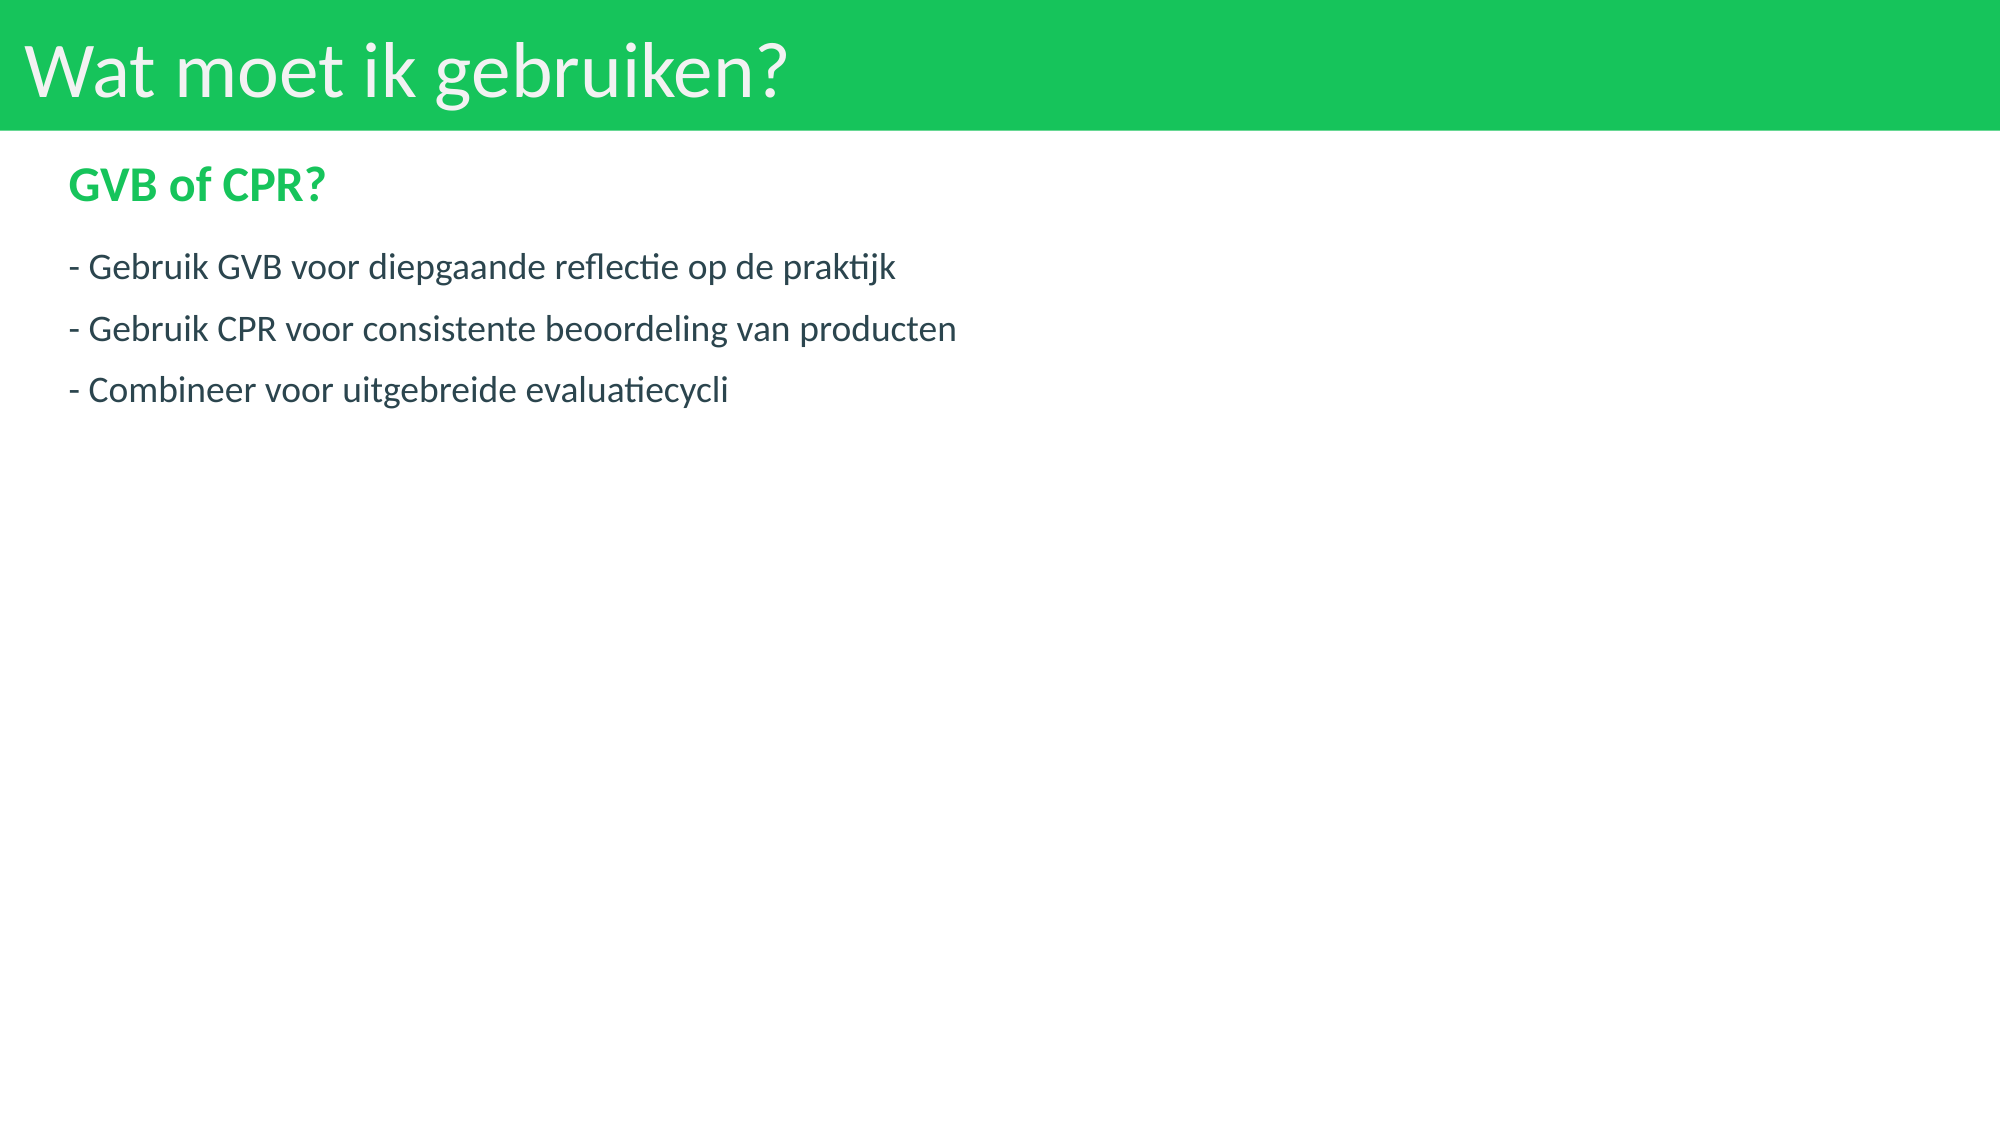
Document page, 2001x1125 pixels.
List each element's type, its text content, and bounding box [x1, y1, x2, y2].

title Wat moet ik gebruiken? [16, 13, 1976, 131]
list - Gebruik GVB voor diepgaande reflectie op de praktijk - Gebruik CPR voor consistente beoordeling van producten - Combineer voor uitgebreide evaluatiecycli [16, 239, 1976, 1108]
list GVB of CPR? [16, 140, 1976, 231]
